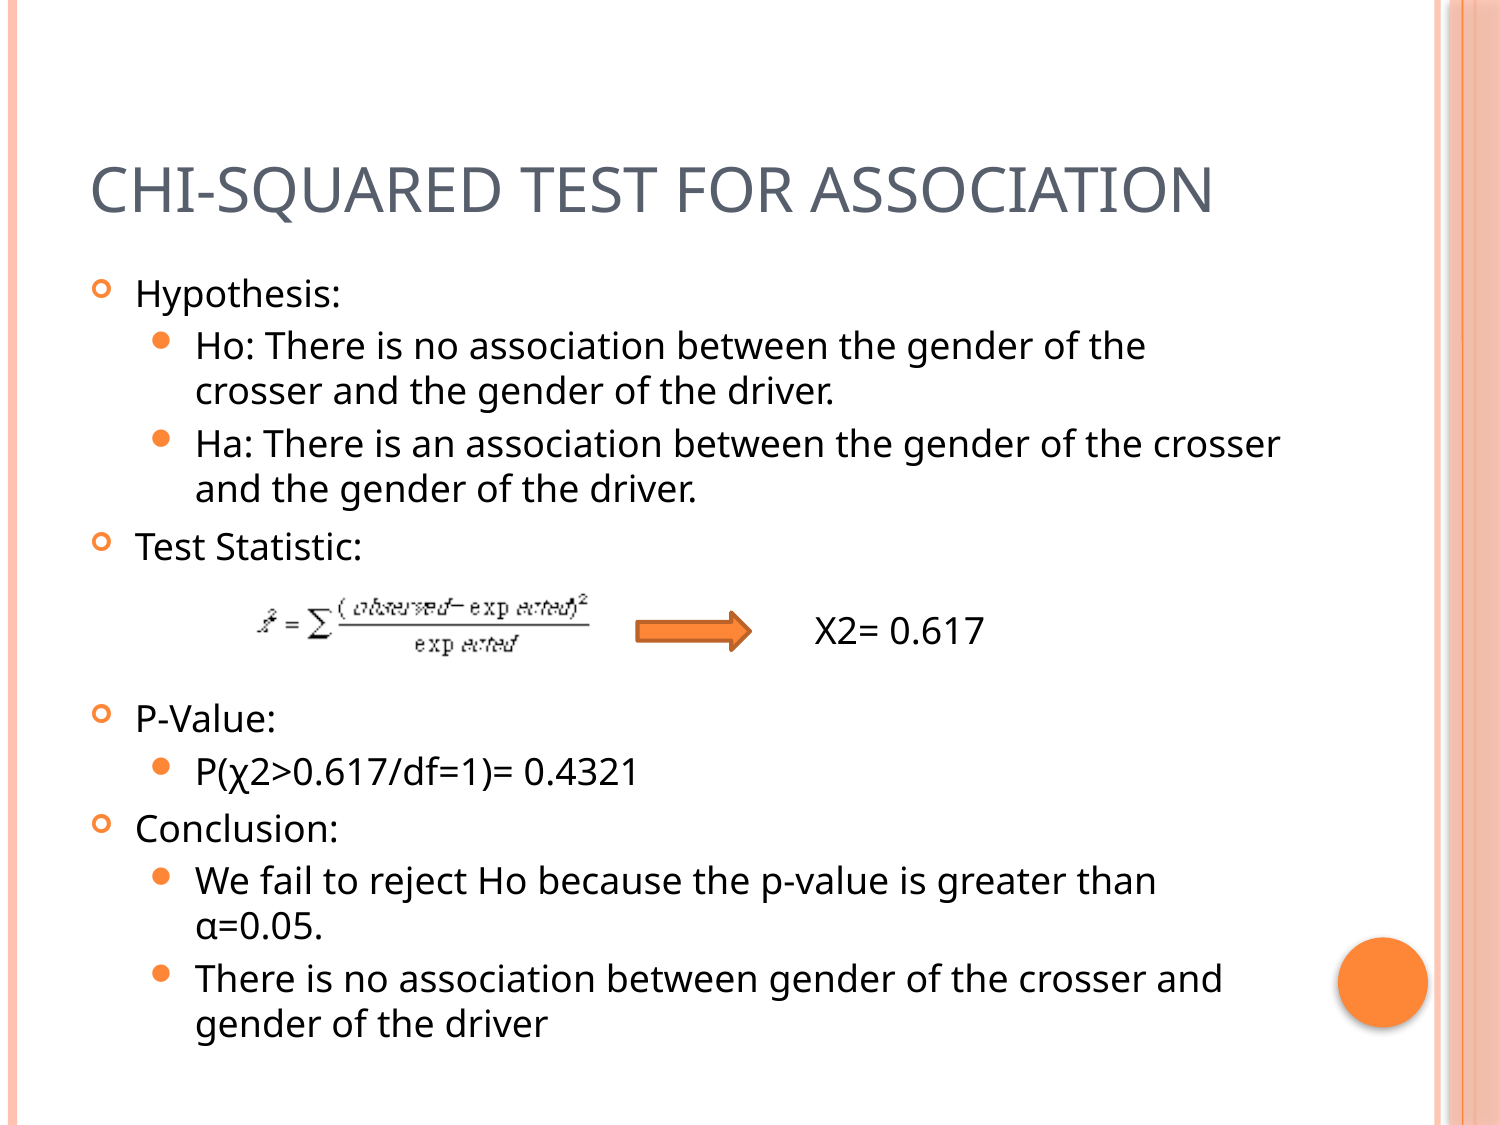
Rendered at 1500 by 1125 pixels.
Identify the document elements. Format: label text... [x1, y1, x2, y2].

text_box [669, 610, 753, 652]
text_box Χ2= 0.617 [799, 599, 1013, 660]
title Chi-Squared Test for Association [75, 45, 1300, 233]
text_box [186, 561, 663, 701]
list Hypothesis: Ho: There is no association between the gender of the crosser and the gender of the driver. Ha: There is an association between the gender of the crosser and the gender of the driver. Test Statistic: P-Value: P(χ2>0.617/df=1)= 0.4321 Conclusion: We fail to reject Ho because the p-value is greater than α=0.05. There is no association between gender of the crosser and gender of the driver [75, 262, 1300, 1062]
